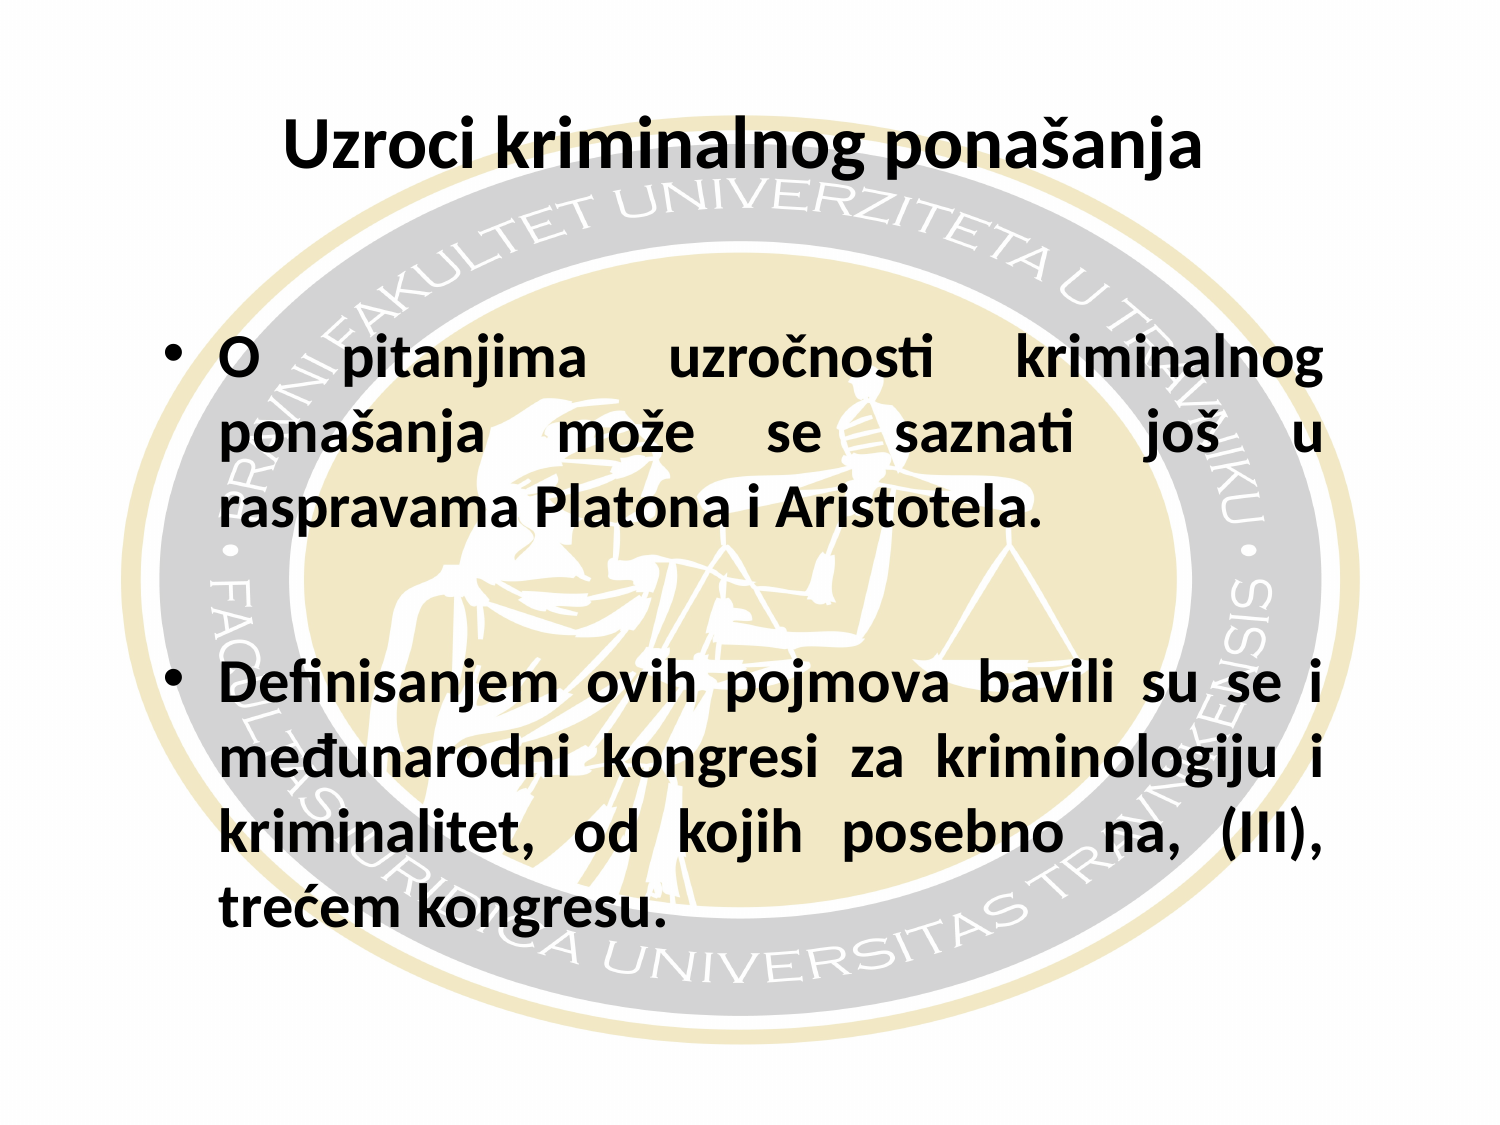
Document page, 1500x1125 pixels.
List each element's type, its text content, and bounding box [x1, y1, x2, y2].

title Uzroci kriminalnog ponašanja [147, 45, 1341, 219]
list O pitanjima uzročnosti kriminalnog ponašanja može se saznati još u raspravama Platona i Aristotela. Definisanjem ovih pojmova bavili su se i međunarodni kongresi za kriminologiju i kriminalitet, od kojih posebno na, (III), trećem kongresu. [147, 219, 1341, 1005]
